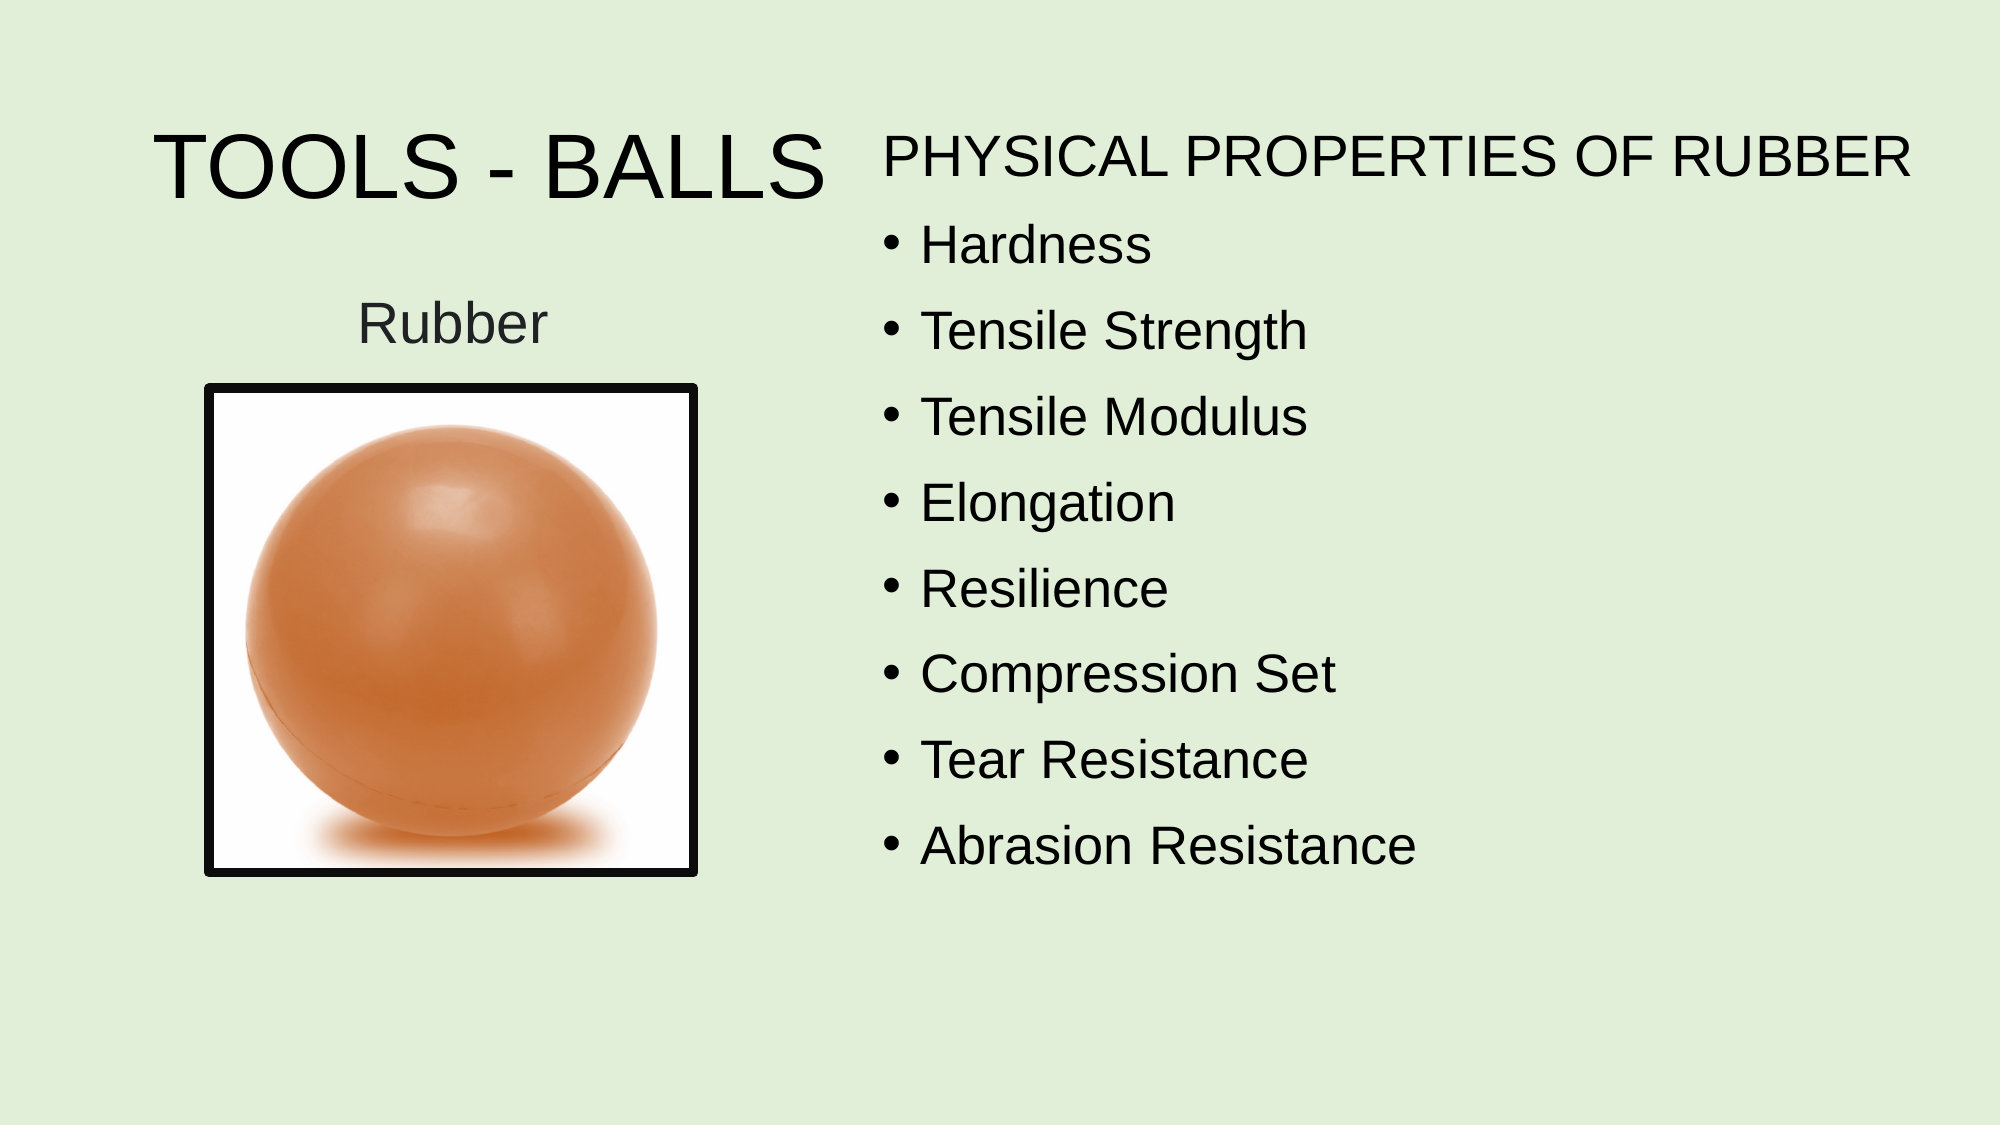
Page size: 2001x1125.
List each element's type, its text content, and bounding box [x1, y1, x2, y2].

text_box PHYSICAL PROPERTIES OF RUBBER Hardness Tensile Strength Tensile Modulus Elongation Resilience Compression Set Tear Resistance Abrasion Resistance [867, 110, 1956, 1039]
list Rubber [342, 277, 586, 391]
title TOOLS - BALLS [137, 59, 868, 278]
picture [213, 392, 689, 869]
